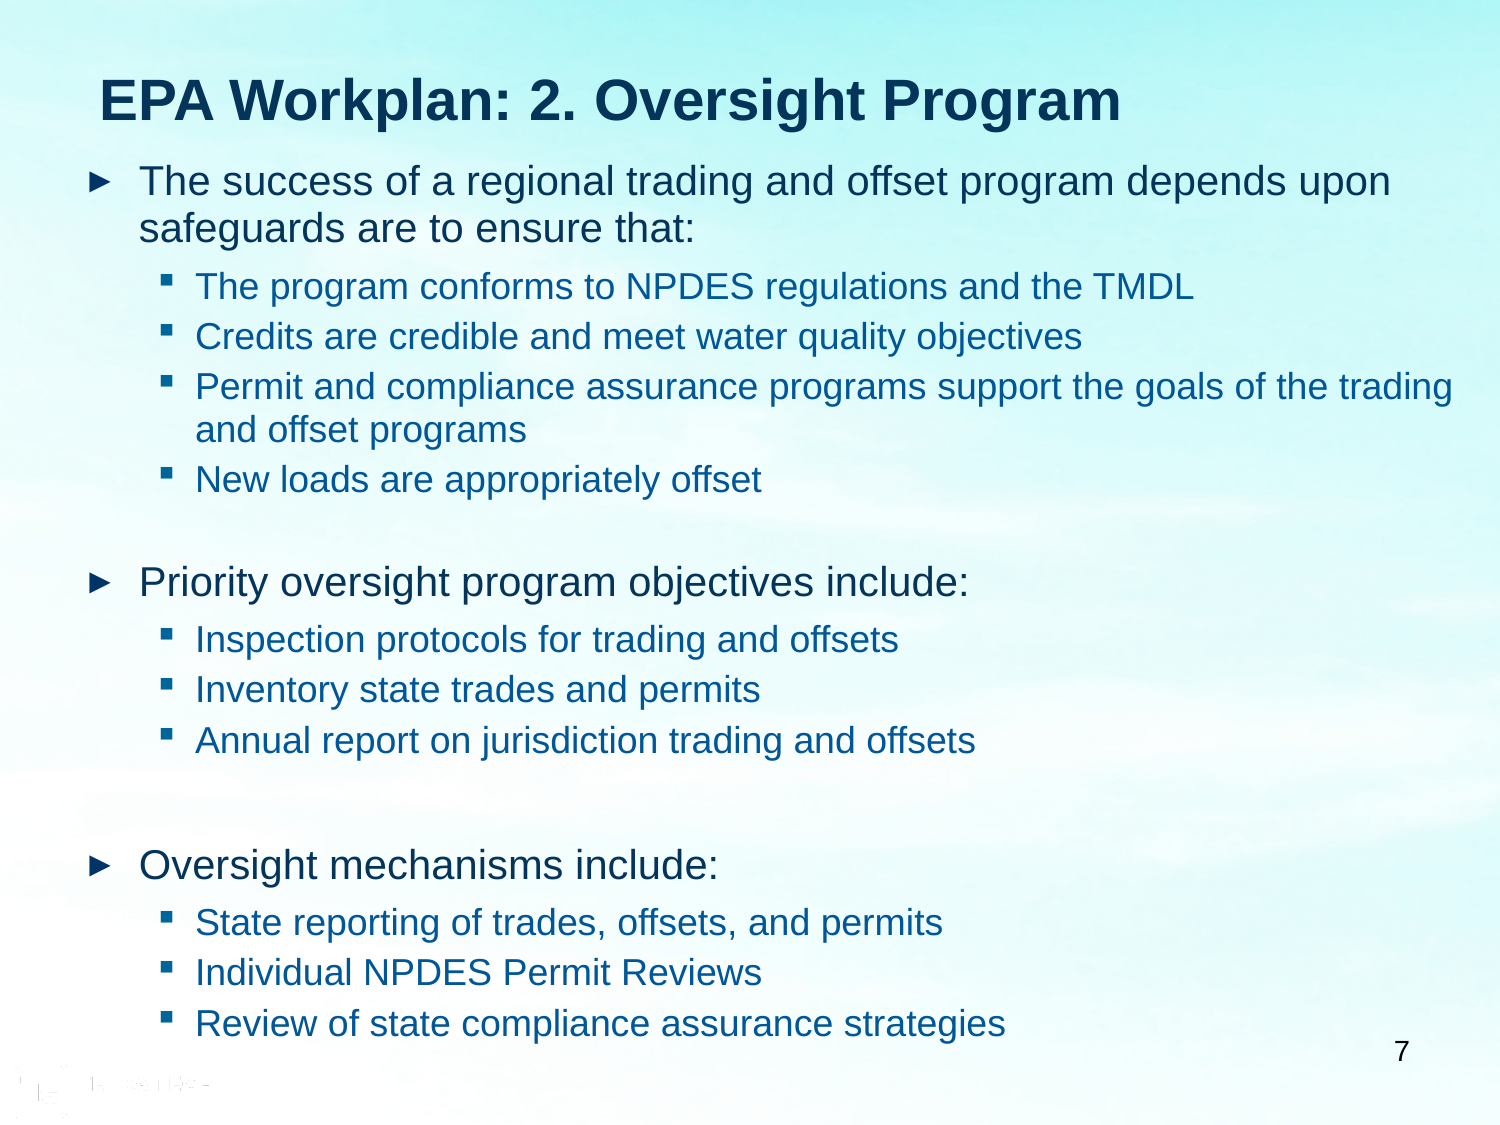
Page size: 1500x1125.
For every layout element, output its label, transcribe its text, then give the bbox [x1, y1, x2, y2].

slide_number 7 [1074, 1024, 1426, 1103]
title EPA Workplan: 2. Oversight Program [99, 37, 1426, 149]
picture [0, 0, 1500, 1125]
list The success of a regional trading and offset program depends upon safeguards are to ensure that: The program conforms to NPDES regulations and the TMDL Credits are credible and meet water quality objectives Permit and compliance assurance programs support the goals of the trading and offset programs New loads are appropriately offset Priority oversight program objectives include: Inspection protocols for trading and offsets Inventory state trades and permits Annual report on jurisdiction trading and offsets Oversight mechanisms include: State reporting of trades, offsets, and permits Individual NPDES Permit Reviews Review of state compliance assurance strategies [0, 149, 1476, 1088]
